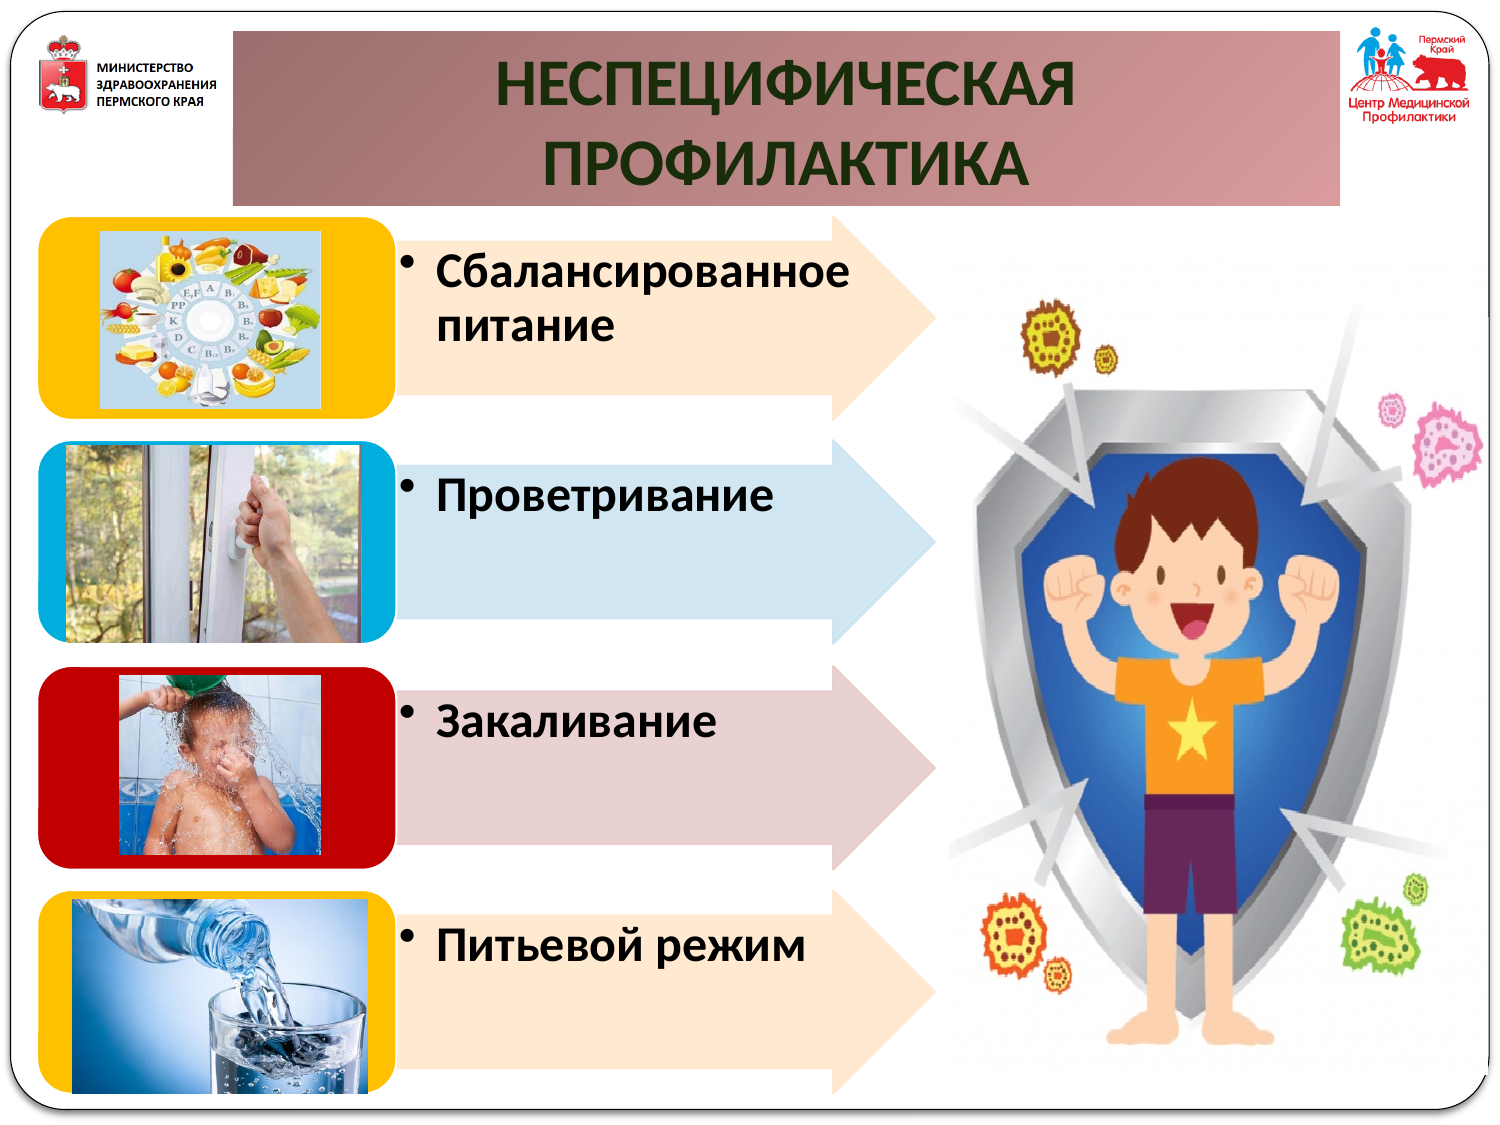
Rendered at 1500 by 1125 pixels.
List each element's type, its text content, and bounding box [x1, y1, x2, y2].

picture [67, 446, 361, 643]
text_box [36, 665, 936, 1095]
picture [119, 674, 321, 856]
picture [948, 256, 1489, 1076]
picture [29, 30, 234, 128]
picture [100, 231, 322, 410]
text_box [36, 215, 936, 645]
text_box НЕСПЕЦИФИЧЕСКАЯ ПРОФИЛАКТИКА [232, 31, 1341, 206]
picture [1349, 27, 1469, 124]
picture [72, 899, 369, 1094]
